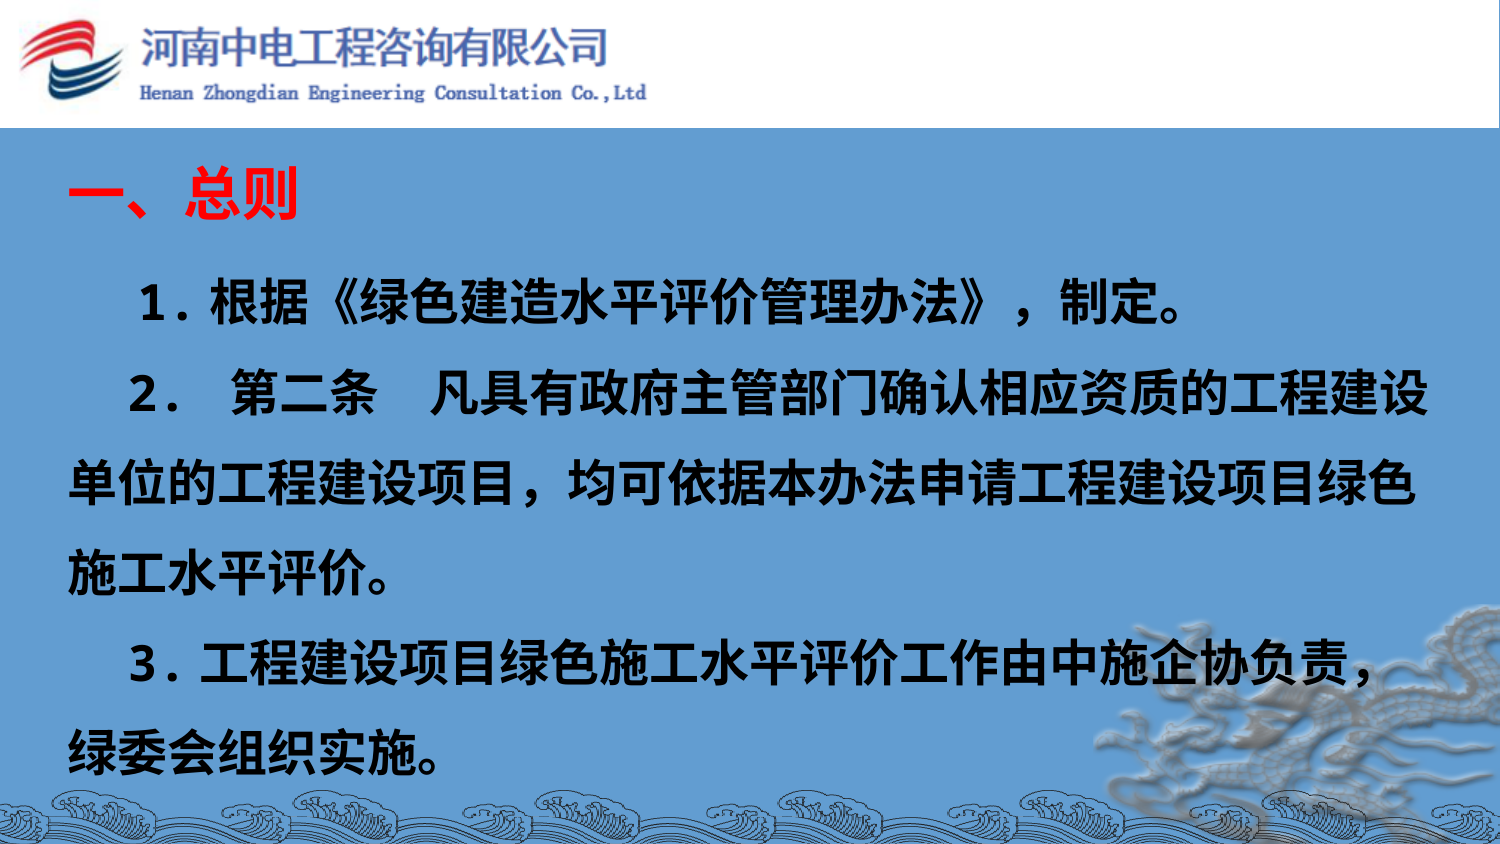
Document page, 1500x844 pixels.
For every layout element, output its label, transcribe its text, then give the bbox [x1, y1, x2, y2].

text_box 一、总则 1.根据《绿色建造水平评价管理办法》，制定。 2. 第二条 凡具有政府主管部门确认相应资质的工程建设单位的工程建设项目，均可依据本办法申请工程建设项目绿色施工水平评价。 3.工程建设项目绿色施工水平评价工作由中施企协负责，绿委会组织实施。 [52, 129, 1445, 790]
picture [0, 0, 1500, 129]
